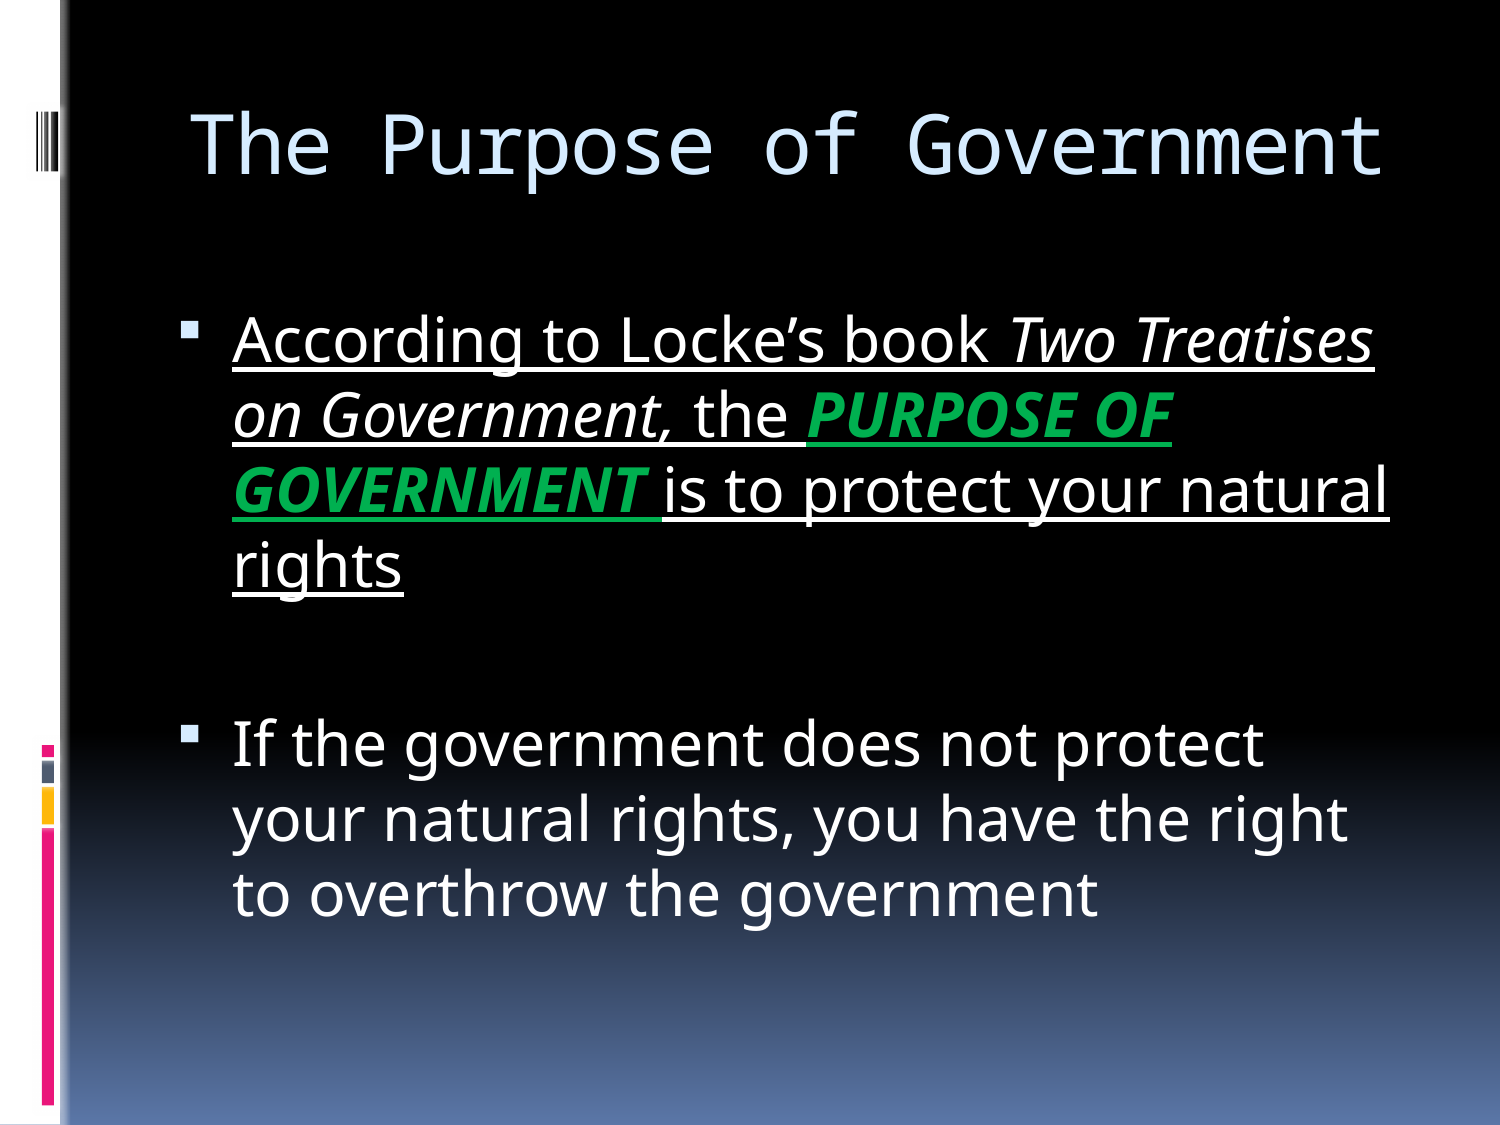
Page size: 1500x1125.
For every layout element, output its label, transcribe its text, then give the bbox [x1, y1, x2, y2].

list According to Locke’s book Two Treatises on Government, the PURPOSE OF GOVERNMENT is to protect your natural rights If the government does not protect your natural rights, you have the right to overthrow the government [150, 292, 1425, 1043]
title The Purpose of Government [150, 83, 1425, 234]
